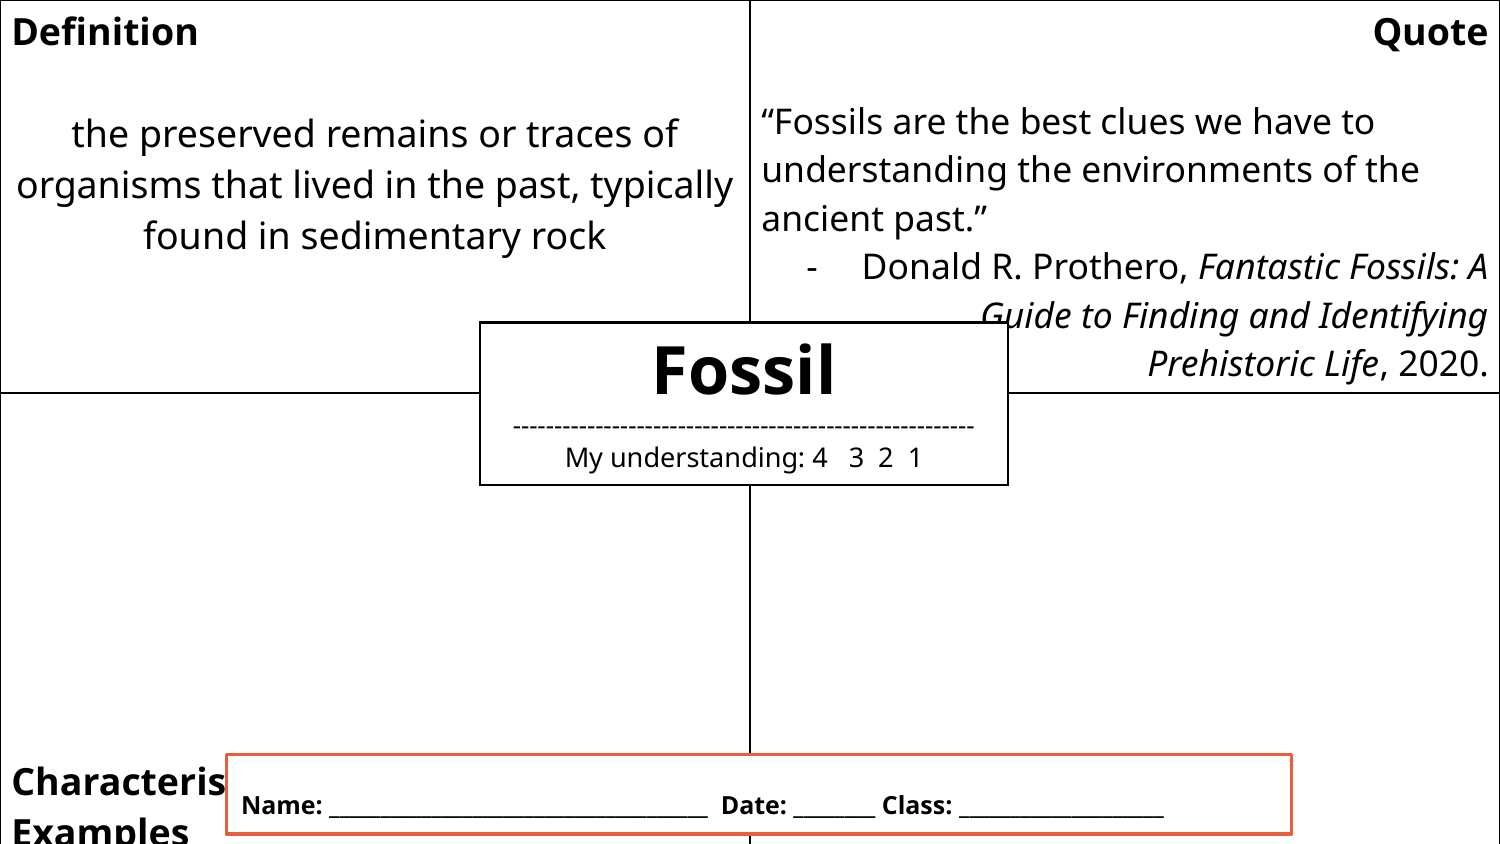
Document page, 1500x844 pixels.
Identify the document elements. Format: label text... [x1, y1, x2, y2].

table_cell Characteristics/ Examples [1, 394, 749, 844]
table_header Definition the preserved remains or traces of organisms that lived in the past, typically found in sedimentary rock [1, 1, 749, 392]
table_header Quote “Fossils are the best clues we have to understanding the environments of the ancient past.” Donald R. Prothero, Fantastic Fossils: A Guide to Finding and Identifying Prehistoric Life, 2020. [751, 1, 1499, 392]
text_box Name: _____________________________________ Date: ________ Class: ____________________ [226, 754, 1292, 834]
table_cell Question [751, 394, 1499, 844]
text_box Fossil -------------------------------------------------------- My understanding: 4 3 2 1 [480, 322, 1008, 486]
